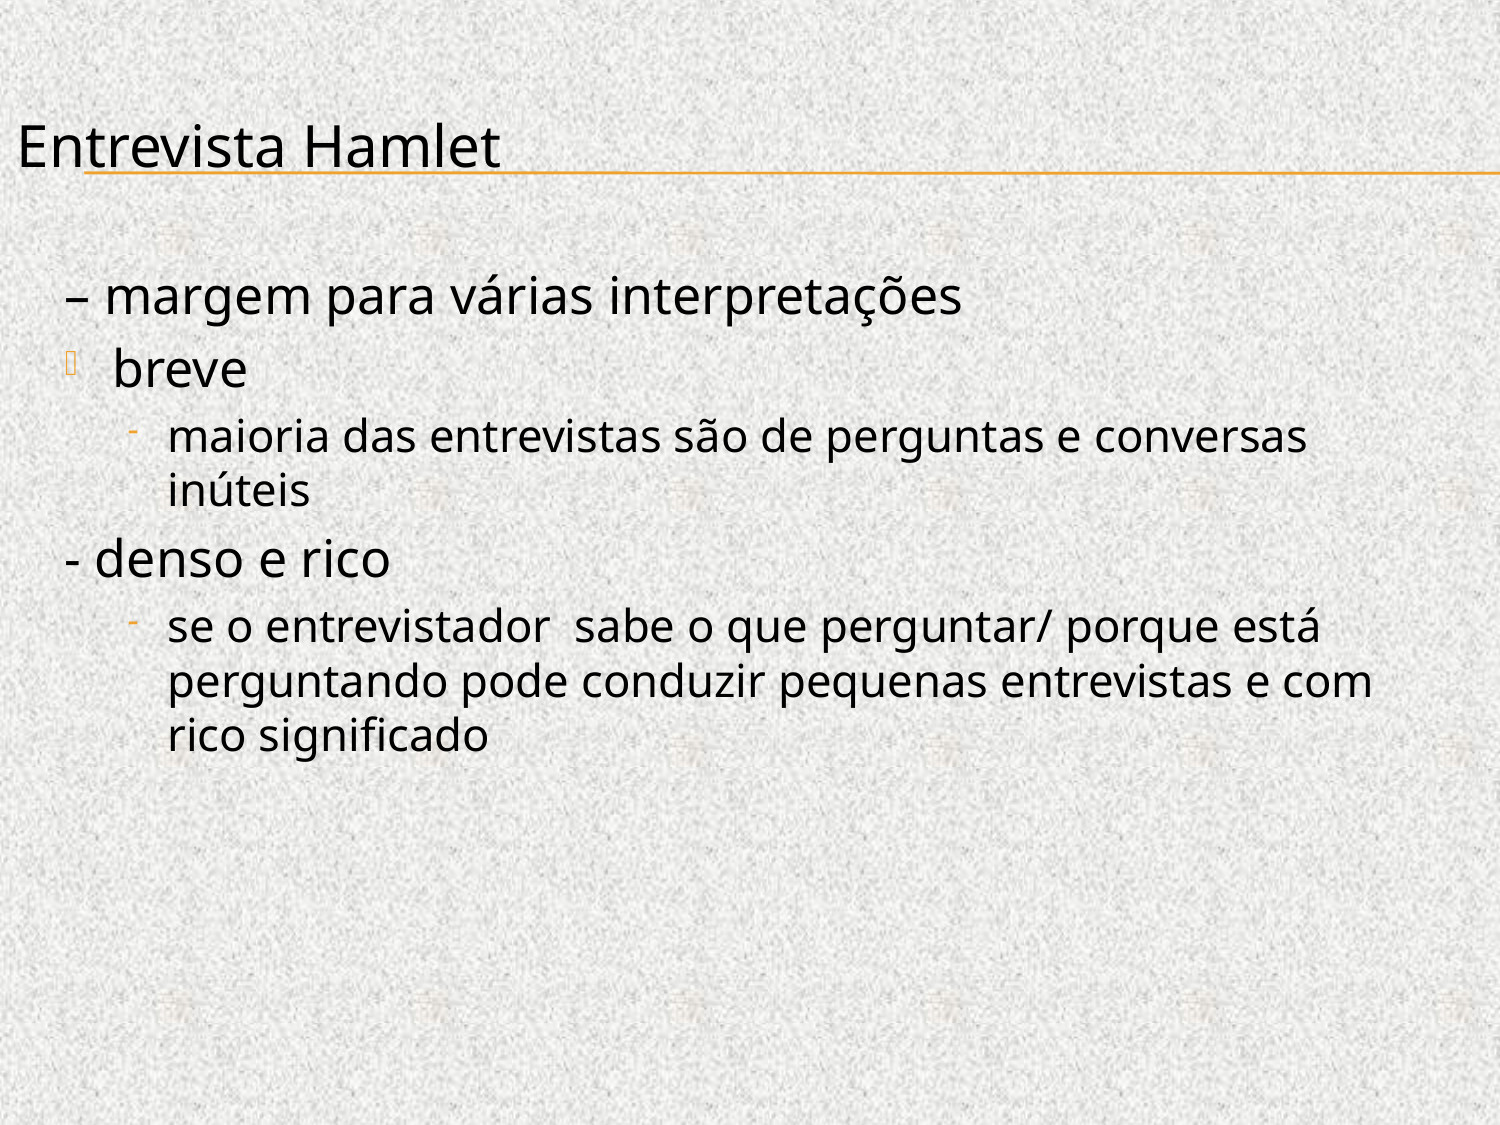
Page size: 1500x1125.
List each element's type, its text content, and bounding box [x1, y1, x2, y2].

text_box Entrevista Hamlet [1, 101, 532, 187]
picture [0, 0, 1500, 1125]
list – margem para várias interpretações breve maioria das entrevistas são de perguntas e conversas inúteis - denso e rico se o entrevistador sabe o que perguntar/ porque está perguntando pode conduzir pequenas entrevistas e com rico significado [50, 254, 1475, 774]
